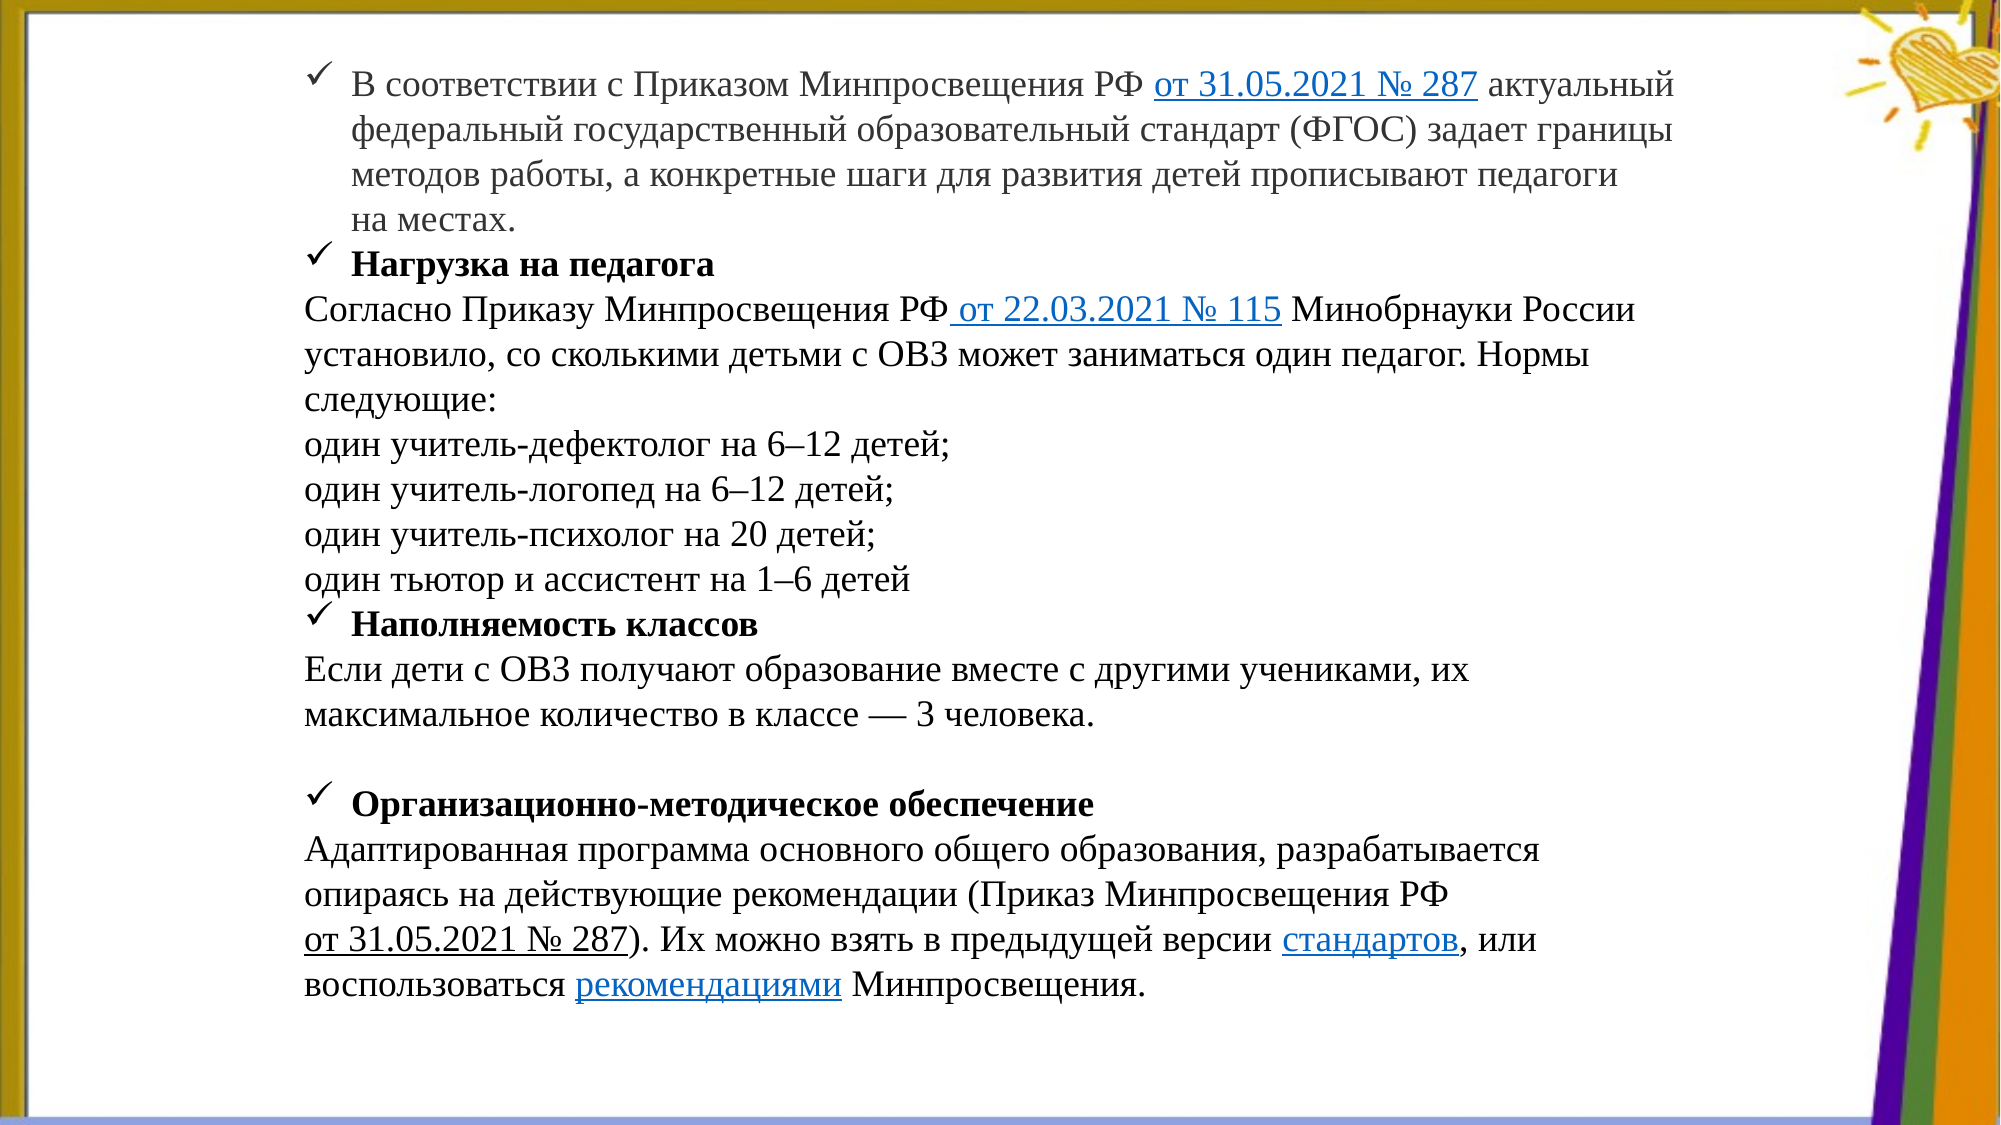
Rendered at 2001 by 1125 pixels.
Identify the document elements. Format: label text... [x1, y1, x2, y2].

picture [0, 0, 2001, 1125]
text_box В соответствии с Приказом Минпросвещения РФ от 31.05.2021 № 287 актуальный федеральный государственный образовательный стандарт (ФГОС) задает границы методов работы, а конкретные шаги для развития детей прописывают педагоги на местах. Нагрузка на педагога Согласно Приказу Минпросвещения РФ от 22.03.2021 № 115 Минобрнауки России установило, со сколькими детьми с ОВЗ может заниматься один педагог. Нормы следующие: один учитель-дефектолог на 6–12 детей; один учитель-логопед на 6–12 детей; один учитель-психолог на 20 детей; один тьютор и ассистент на 1–6 детей Наполняемость классов Если дети с ОВЗ получают образование вместе с другими учениками, их максимальное количество в классе — 3 человека. Организационно-методическое обеспечение Адаптированная программа основного общего образования, разрабатывается опираясь на действующие рекомендации (Приказ Минпросвещения РФ от 31.05.2021 № 287). Их можно взять в предыдущей версии стандартов, или воспользоваться рекомендациями Минпросвещения. [289, 51, 1706, 1102]
